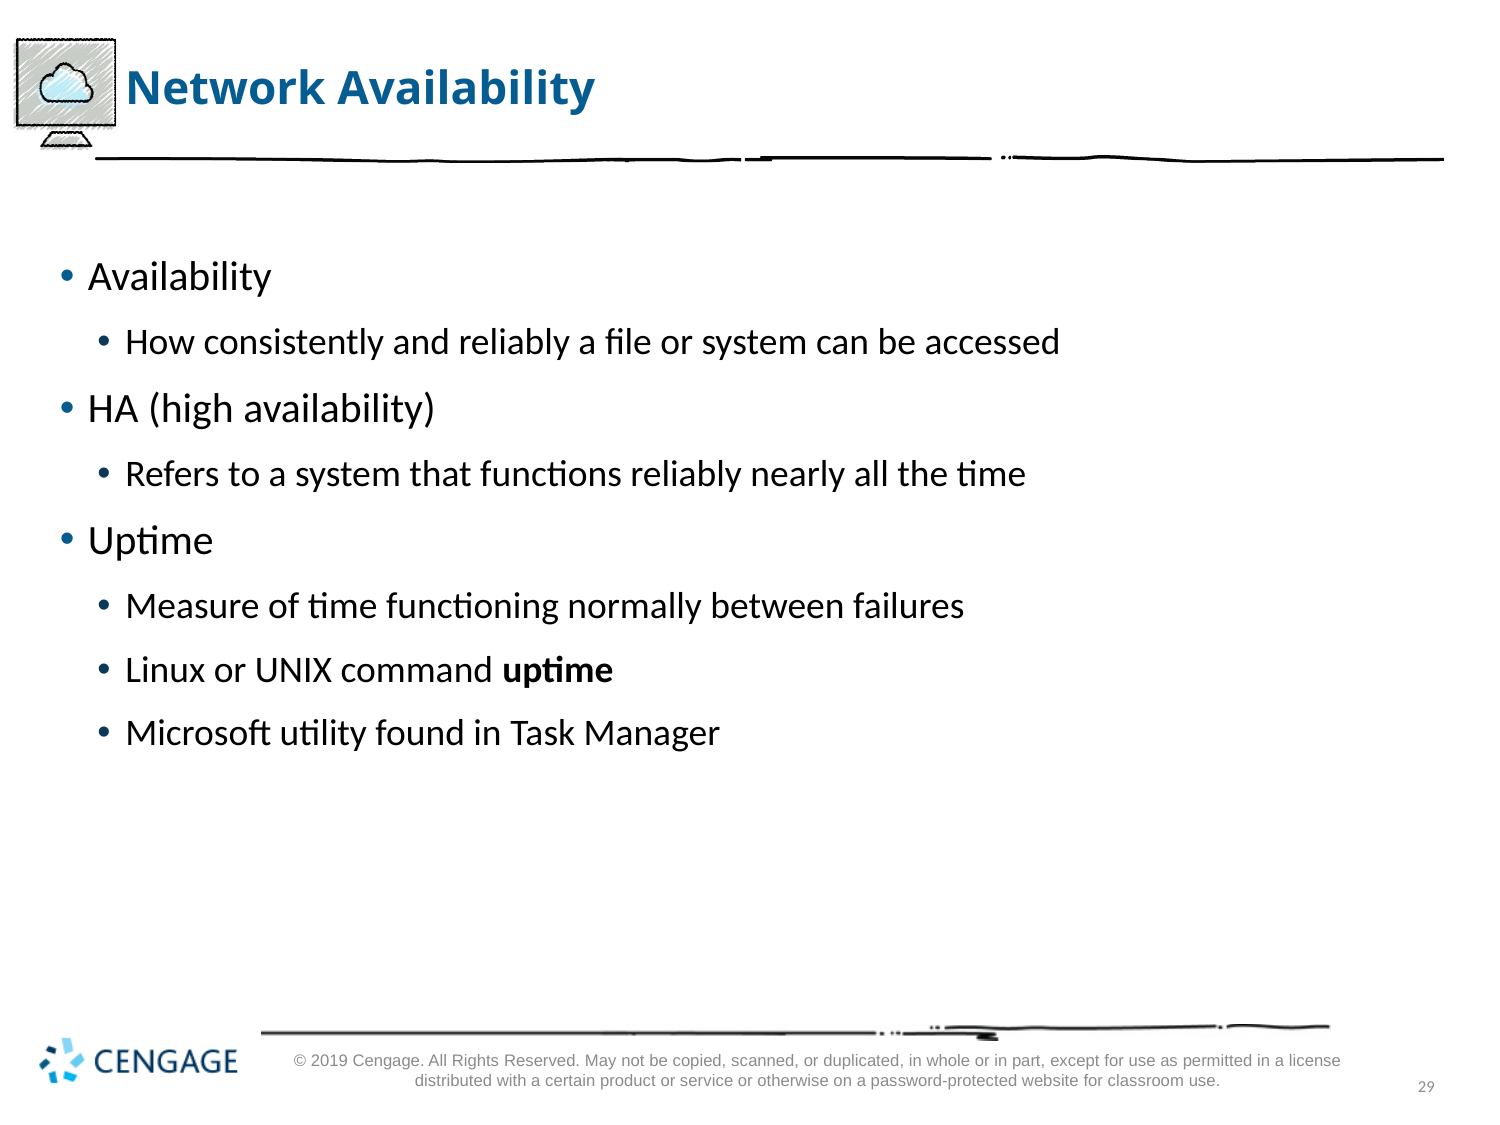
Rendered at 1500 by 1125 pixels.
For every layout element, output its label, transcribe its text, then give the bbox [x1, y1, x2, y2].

picture [13, 36, 117, 151]
footer © 2019 Cengage. All Rights Reserved. May not be copied, scanned, or duplicated, in whole or in part, except for use as permitted in a license distributed with a certain product or service or otherwise on a password-protected website for classroom use. [262, 1050, 1375, 1091]
title Network Availability [125, 66, 1442, 116]
picture [261, 1024, 1331, 1041]
list Availability How consistently and reliably a file or system can be accessed H A (high availability) Refers to a system that functions reliably nearly all the time Uptime Measure of time functioning normally between failures Linux or UNIX command uptime Microsoft utility found in Task Manager [59, 252, 1441, 760]
picture [95, 155, 1444, 163]
picture [19, 1024, 250, 1096]
